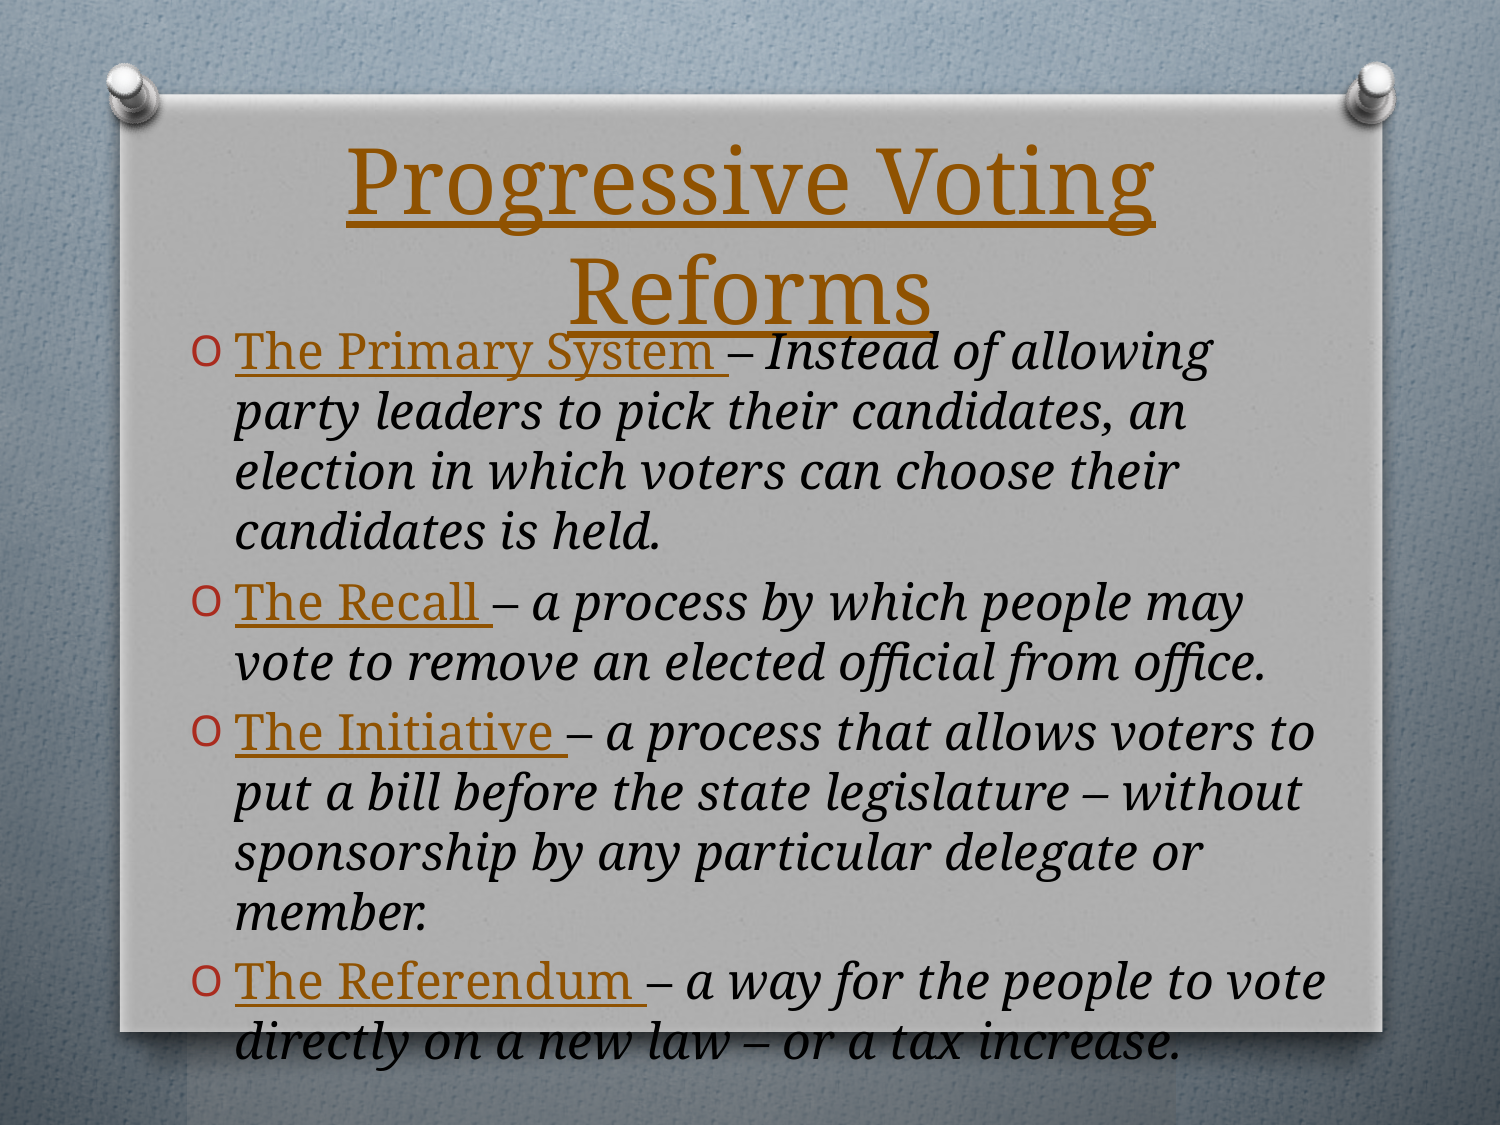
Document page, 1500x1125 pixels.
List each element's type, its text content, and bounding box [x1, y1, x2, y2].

picture [1317, 35, 1439, 156]
title Progressive Voting Reforms [179, 134, 1323, 312]
list The Primary System – Instead of allowing party leaders to pick their candidates, an election in which voters can choose their candidates is held. The Recall – a process by which people may vote to remove an elected official from office. The Initiative – a process that allows voters to put a bill before the state legislature – without sponsorship by any particular delegate or member. The Referendum – a way for the people to vote directly on a new law – or a tax increase. [174, 312, 1350, 975]
picture [75, 29, 198, 153]
